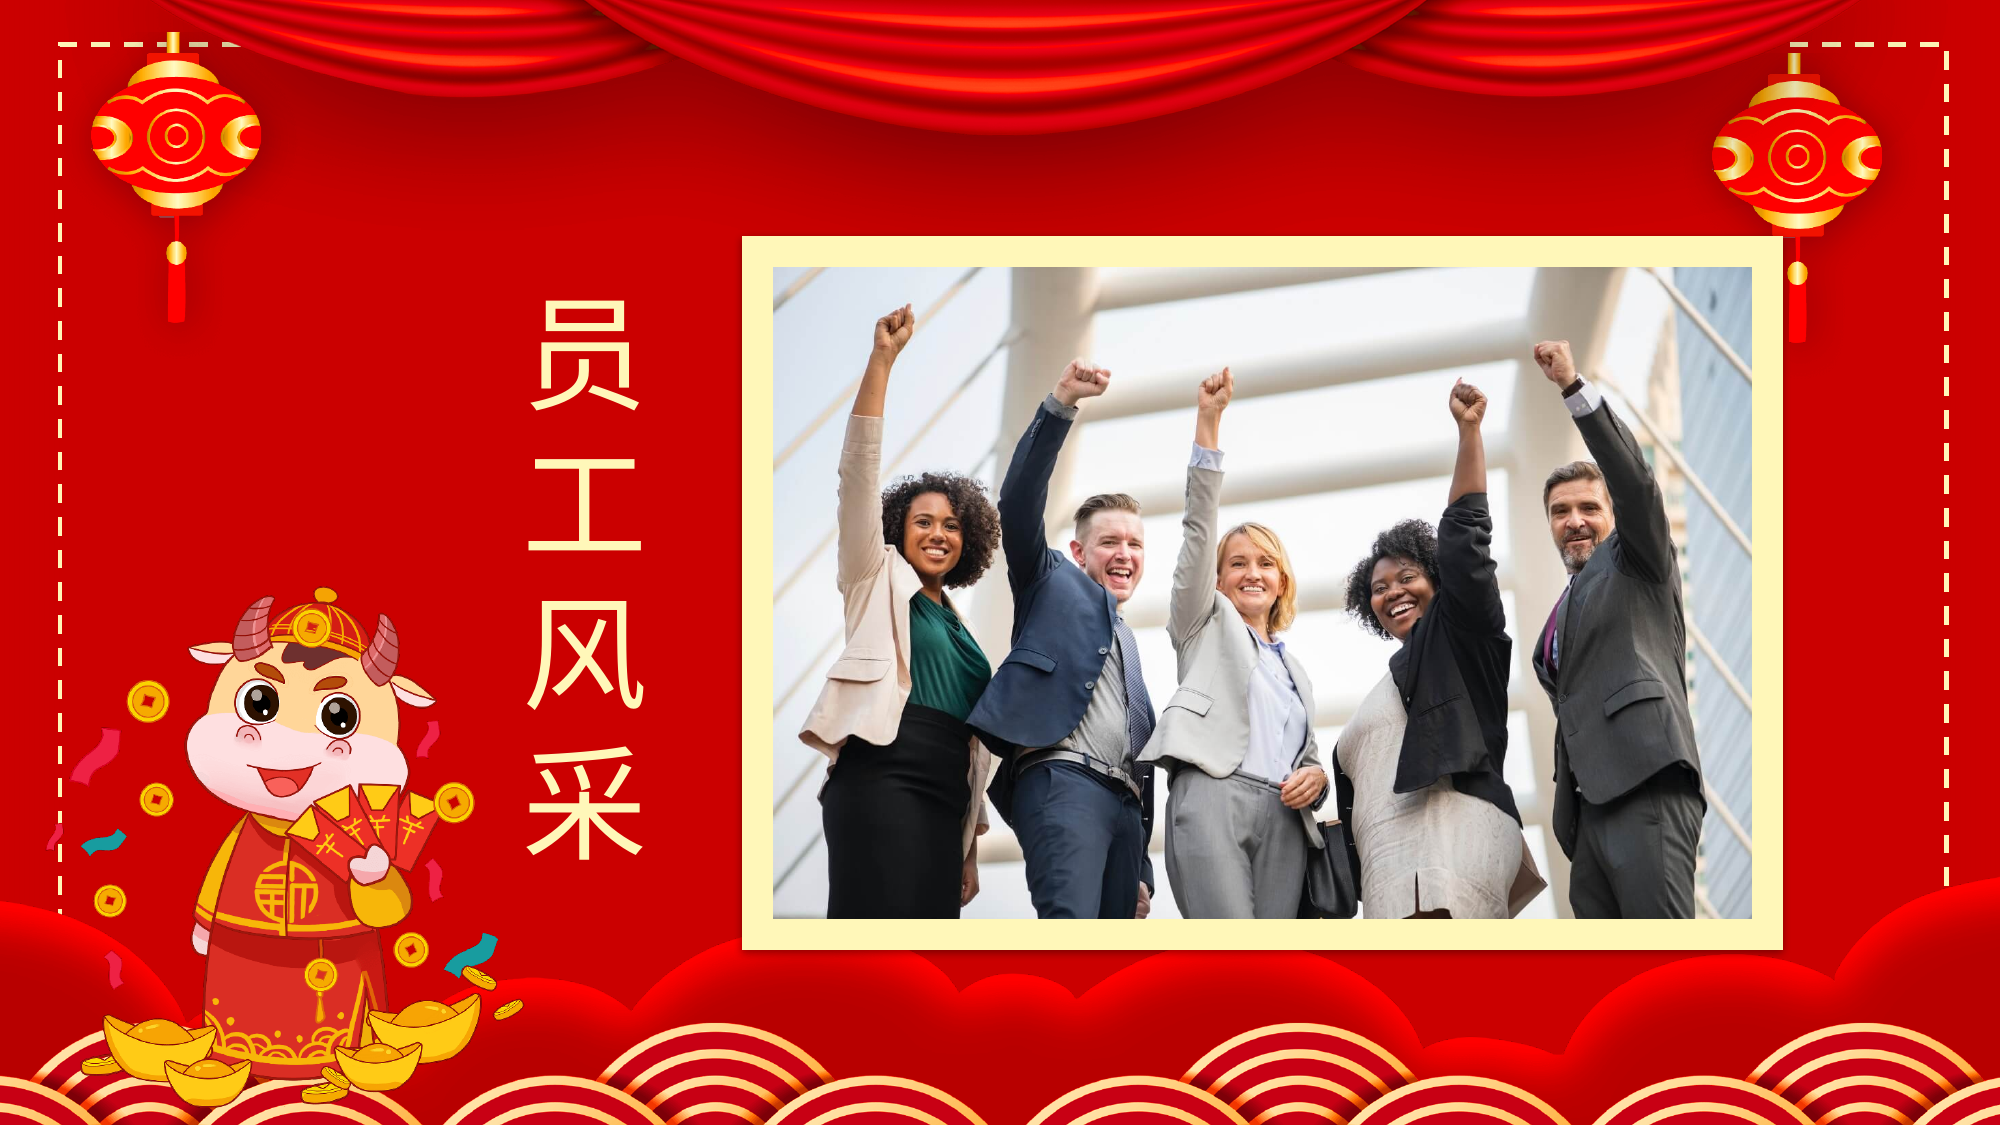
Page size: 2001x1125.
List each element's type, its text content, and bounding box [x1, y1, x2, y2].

picture [0, 0, 2000, 1125]
text_box 员工风采 [507, 282, 653, 876]
